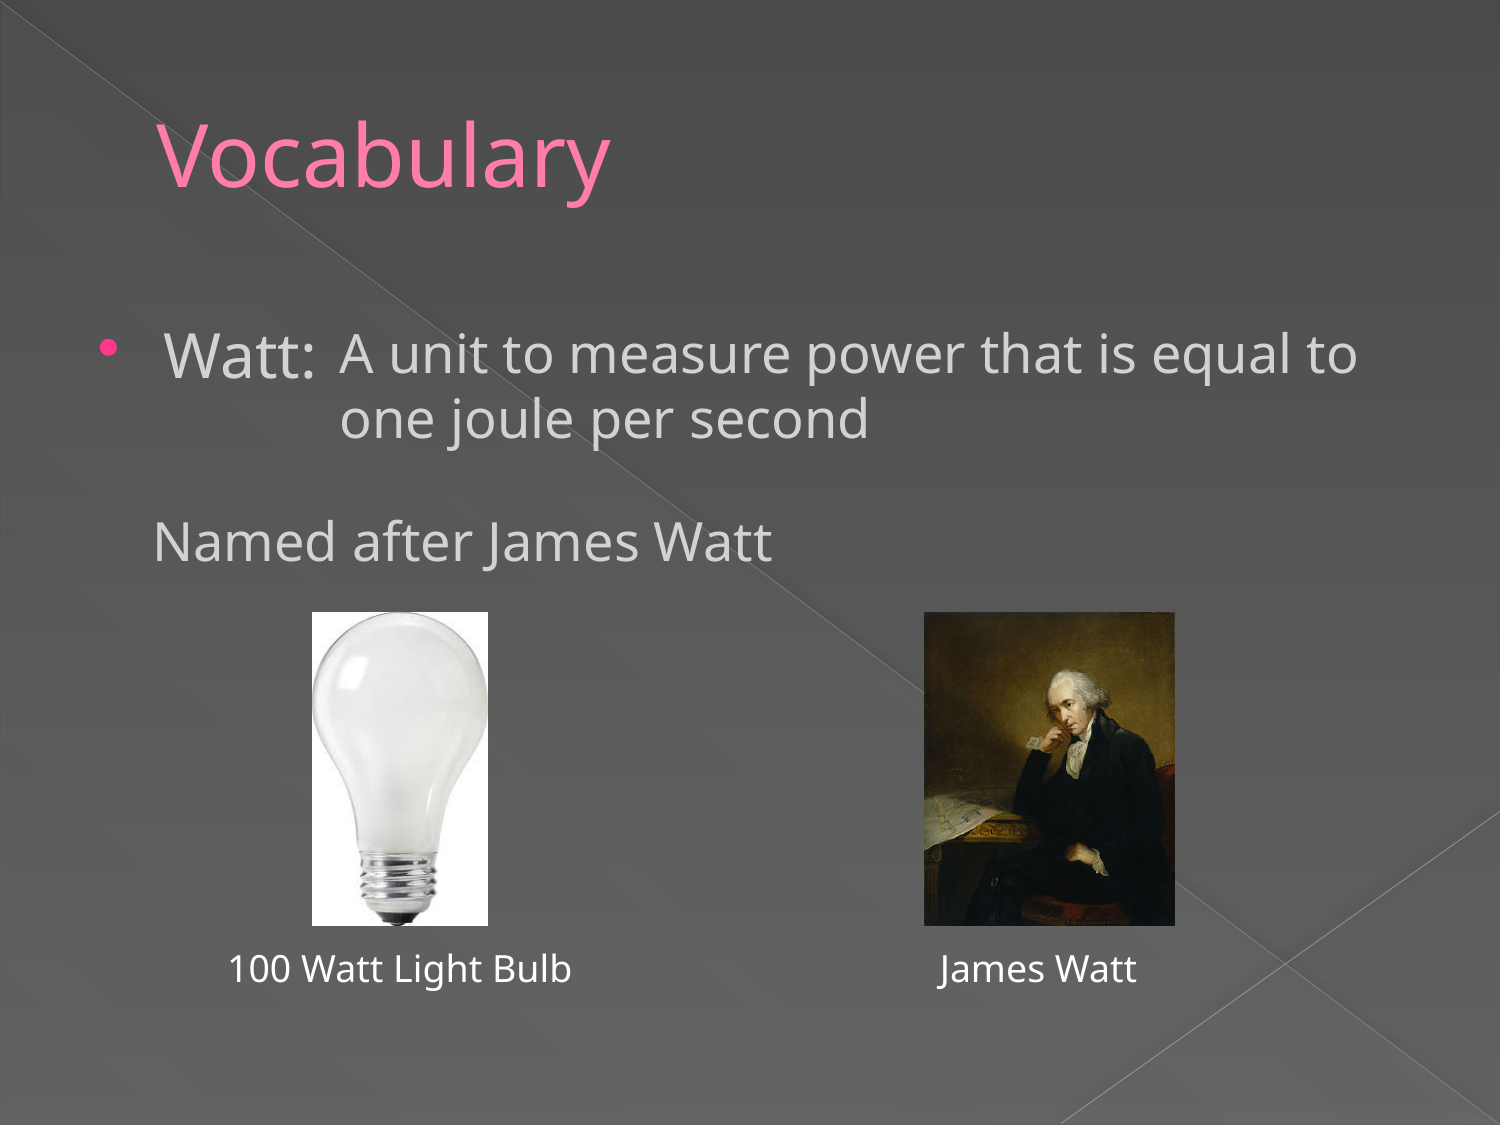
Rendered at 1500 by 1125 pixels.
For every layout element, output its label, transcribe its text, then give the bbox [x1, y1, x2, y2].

text_box A unit to measure power that is equal to one joule per second [324, 312, 1425, 458]
picture [924, 612, 1176, 927]
list Watt: [75, 308, 1425, 425]
picture [312, 612, 488, 927]
title Vocabulary [62, 37, 1413, 267]
text_box James Watt [924, 937, 1200, 998]
text_box 100 Watt Light Bulb [212, 937, 600, 998]
text_box Named after James Watt [137, 499, 1175, 580]
